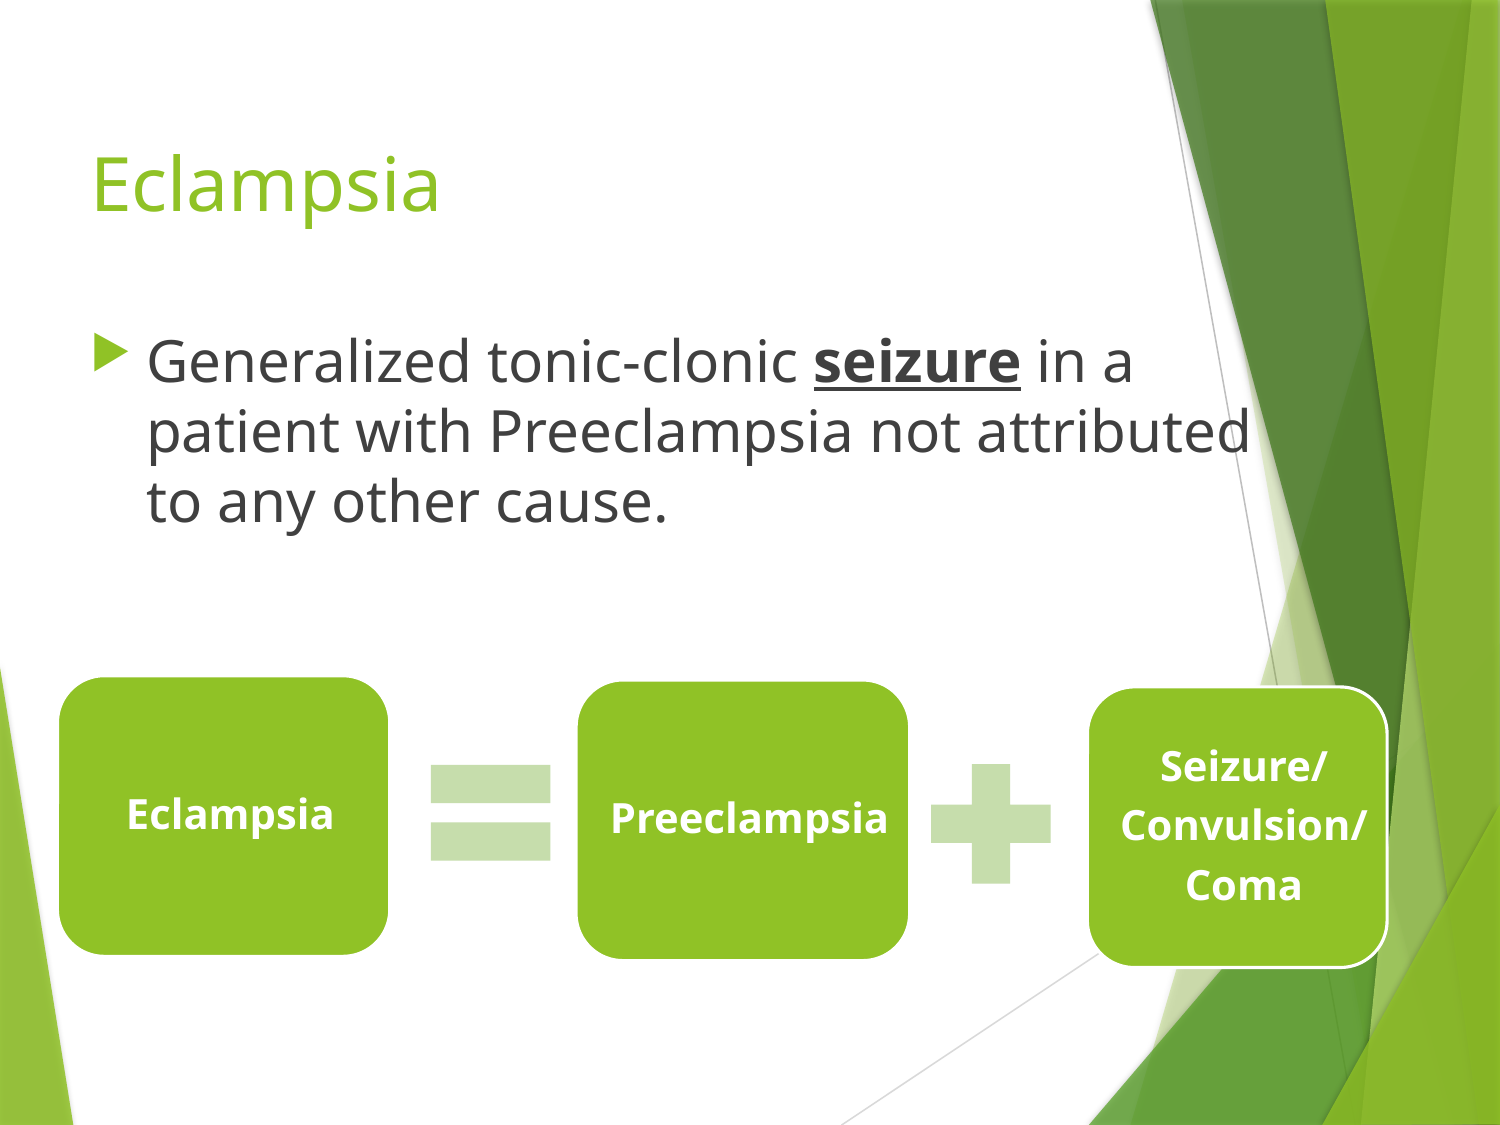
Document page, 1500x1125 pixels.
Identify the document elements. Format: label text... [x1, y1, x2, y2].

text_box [34, 597, 1419, 1044]
list Generalized tonic-clonic seizure in a patient with Preeclampsia not attributed to any other cause. [75, 316, 1300, 596]
title Eclampsia [75, 128, 1300, 316]
